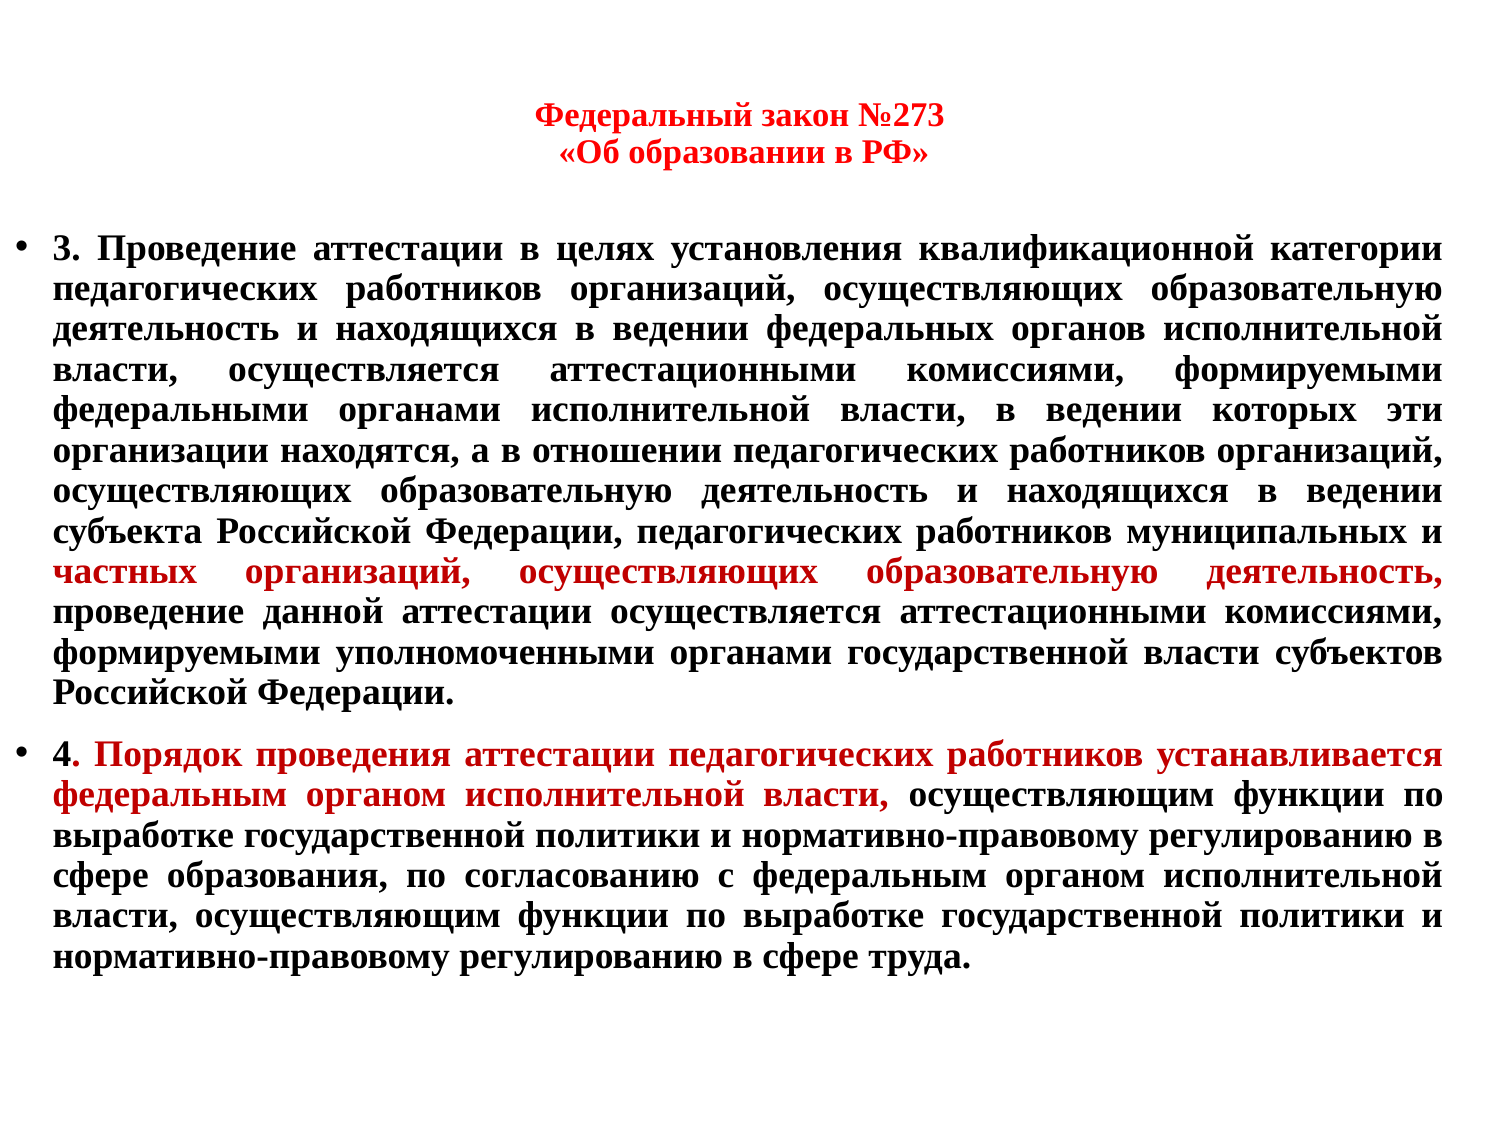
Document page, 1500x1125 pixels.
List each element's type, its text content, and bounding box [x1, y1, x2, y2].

title Федеральный закон №273 «Об образовании в РФ» [53, 42, 1436, 220]
list 3. Проведение аттестации в целях установления квалификационной категории педагогических работников организаций, осуществляющих образовательную деятельность и находящихся в ведении федеральных органов исполнительной власти, осуществляется аттестационными комиссиями, формируемыми федеральными органами исполнительной власти, в ведении которых эти организации находятся, а в отношении педагогических работников организаций, осуществляющих образовательную деятельность и находящихся в ведении субъекта Российской Федерации, педагогических работников муниципальных и частных организаций, осуществляющих образовательную деятельность, проведение данной аттестации осуществляется аттестационными комиссиями, формируемыми уполномоченными органами государственной власти субъектов Российской Федерации. 4. Порядок проведения аттестации педагогических работников устанавливается федеральным органом исполнительной власти, осуществляющим функции по выработке государственной политики и нормативно-правовому регулированию в сфере образования, по согласованию с федеральным органом исполнительной власти, осуществляющим функции по выработке государственной политики и нормативно-правовому регулированию в сфере труда. [0, 220, 1459, 1083]
